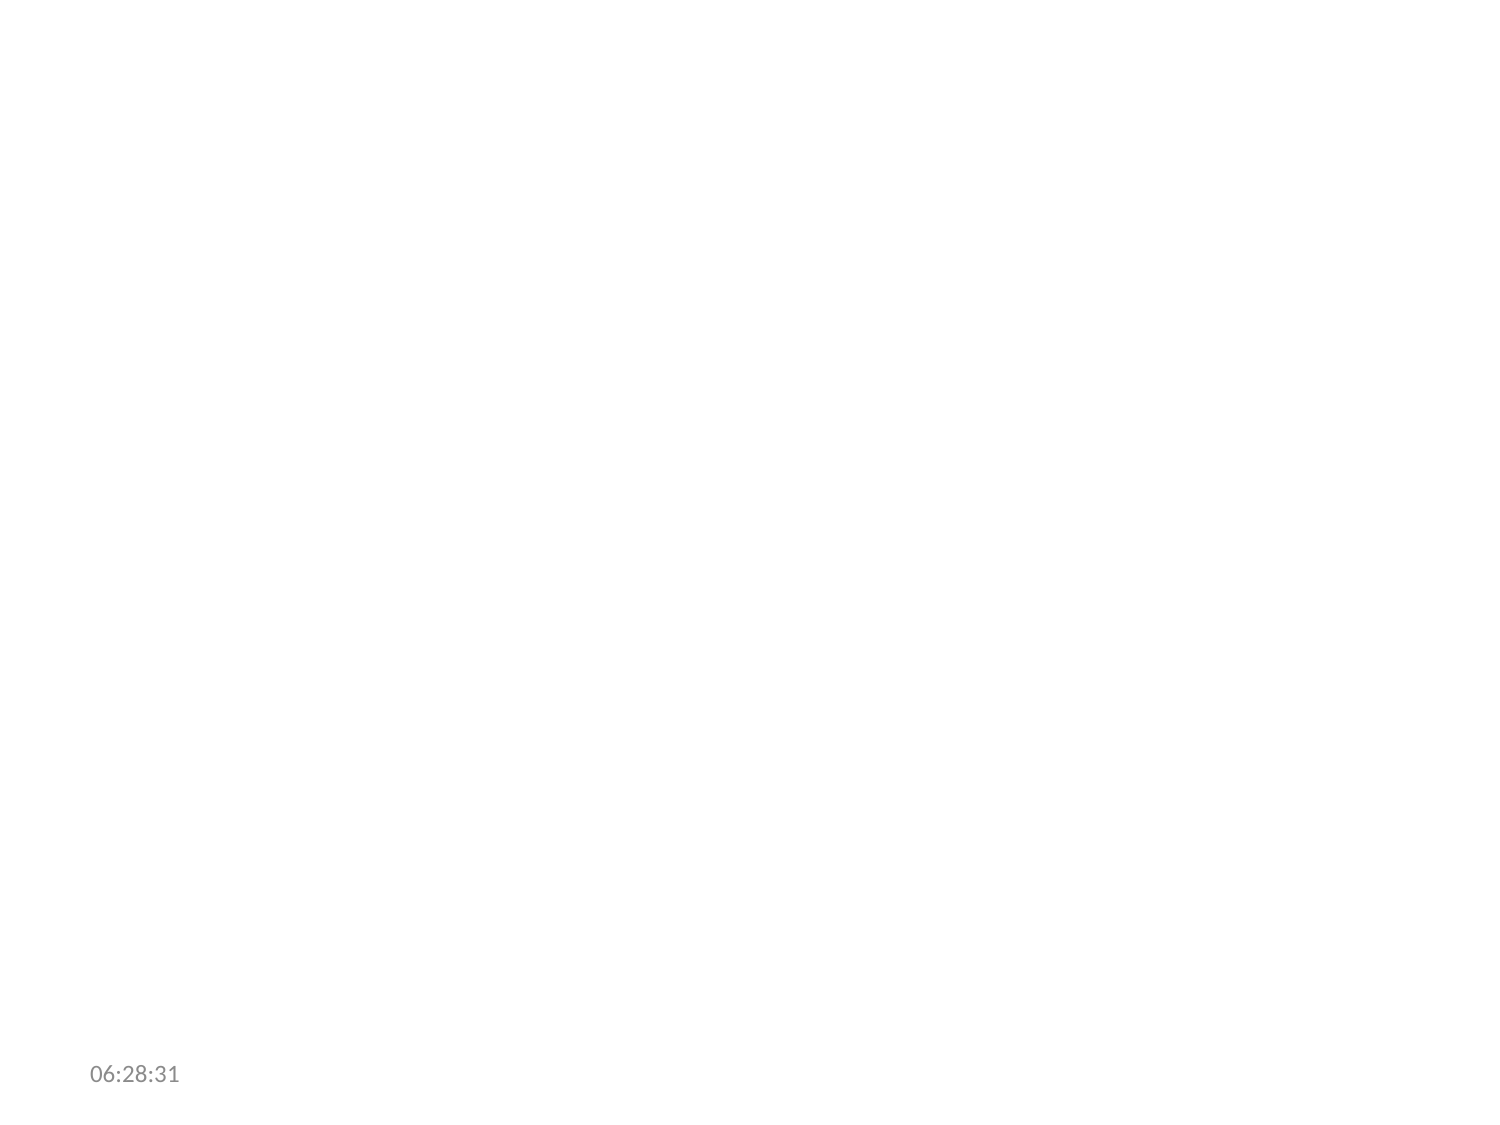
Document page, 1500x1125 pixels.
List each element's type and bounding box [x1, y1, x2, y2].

slide_number [75, 1042, 425, 1103]
